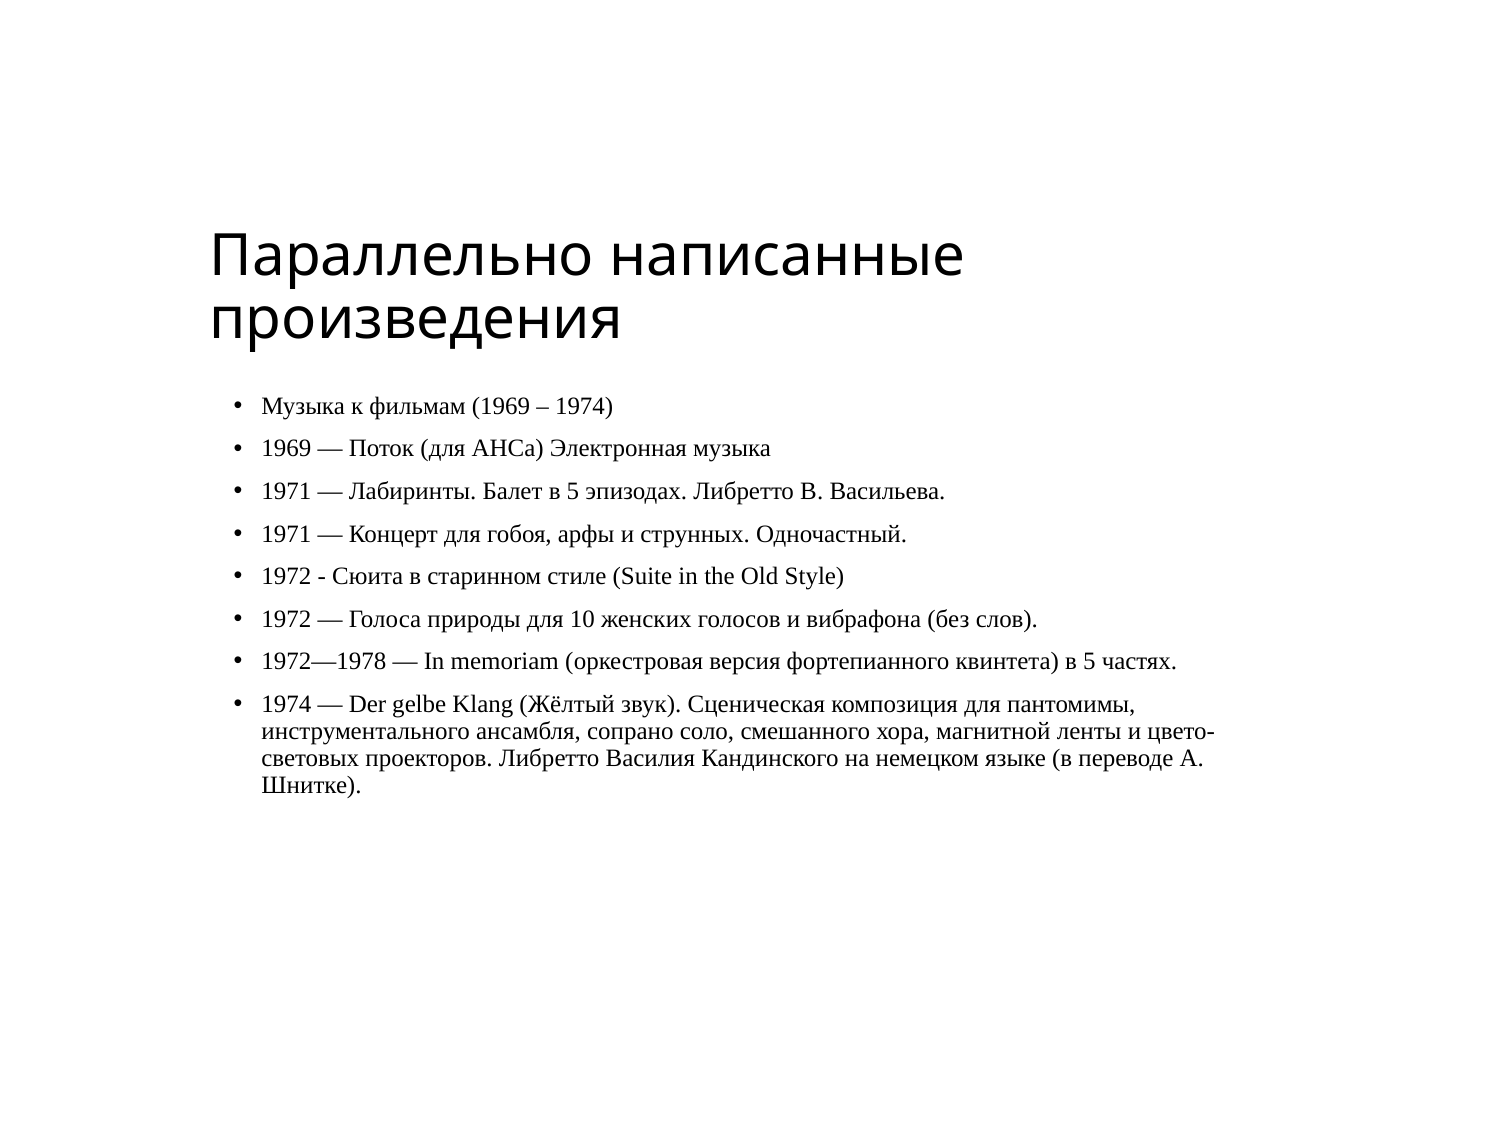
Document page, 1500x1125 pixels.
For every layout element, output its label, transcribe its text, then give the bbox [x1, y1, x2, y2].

title Параллельно написанные произведения [194, 231, 1294, 345]
list Музыка к фильмам (1969 – 1974) 1969 — Поток (для АНСа) Электронная музыка 1971 — Лабиринты. Балет в 5 эпизодах. Либретто В. Васильева. 1971 — Концерт для гобоя, арфы и струнных. Одночастный. 1972 - Сюита в старинном стиле (Suite in the Old Style) 1972 — Голоса природы для 10 женских голосов и вибрафона (без слов). 1972—1978 — In memoriam (оркестровая версия фортепианного квинтета) в 5 частях. 1974 — Der gelbe Klang (Жёлтый звук). Сценическая композиция для пантомимы, инструментального ансамбля, сопрано соло, смешанного хора, магнитной ленты и цвето-световых проекторов. Либретто Василия Кандинского на немецком языке (в переводе А. Шнитке). [218, 385, 1306, 965]
